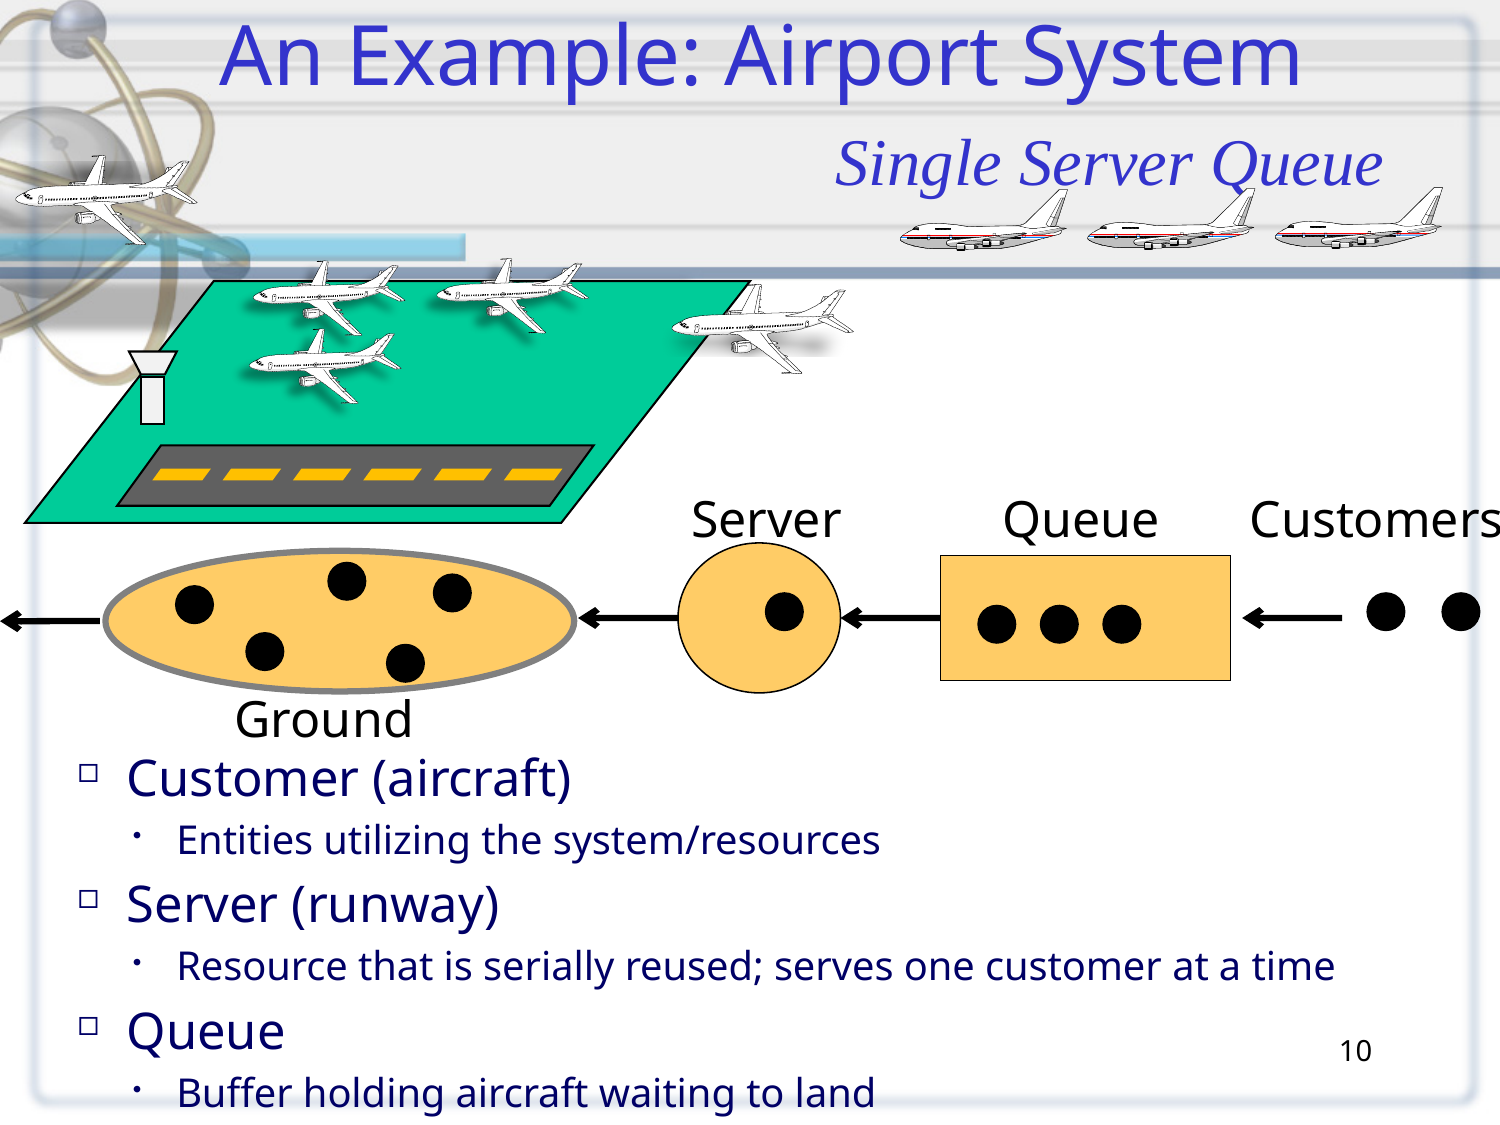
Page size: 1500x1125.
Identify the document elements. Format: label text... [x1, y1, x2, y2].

text_box [105, 550, 575, 687]
text_box [386, 644, 425, 679]
list Customer (aircraft) Entities utilizing the system/resources Server (runway) Resource that is serially reused; serves one customer at a time Queue Buffer holding aircraft waiting to land [62, 738, 1430, 1125]
text_box Server [676, 480, 857, 556]
title An Example: Airport System Single Server Queue [37, 0, 1488, 211]
text_box Ground [219, 679, 429, 755]
text_box [1442, 592, 1480, 631]
text_box [765, 592, 804, 631]
text_box [363, 468, 422, 481]
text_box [128, 351, 178, 425]
picture [0, 0, 1500, 1125]
text_box [433, 574, 472, 612]
text_box [328, 562, 366, 601]
text_box [175, 585, 214, 624]
text_box [433, 468, 493, 481]
text_box [117, 445, 594, 506]
text_box [1242, 610, 1343, 626]
text_box [1040, 605, 1079, 643]
text_box [292, 468, 352, 481]
text_box [152, 468, 211, 481]
text_box [24, 281, 673, 523]
text_box [503, 468, 563, 481]
text_box [840, 610, 941, 626]
text_box [940, 555, 1231, 681]
text_box [222, 468, 282, 481]
text_box [978, 605, 1016, 643]
text_box Queue [987, 480, 1175, 556]
text_box [1103, 605, 1141, 643]
text_box [678, 556, 841, 693]
slide_number 10 [1074, 1024, 1388, 1101]
text_box [1367, 592, 1405, 631]
text_box [578, 610, 679, 626]
text_box [246, 632, 284, 671]
text_box Customers [1234, 480, 1500, 556]
